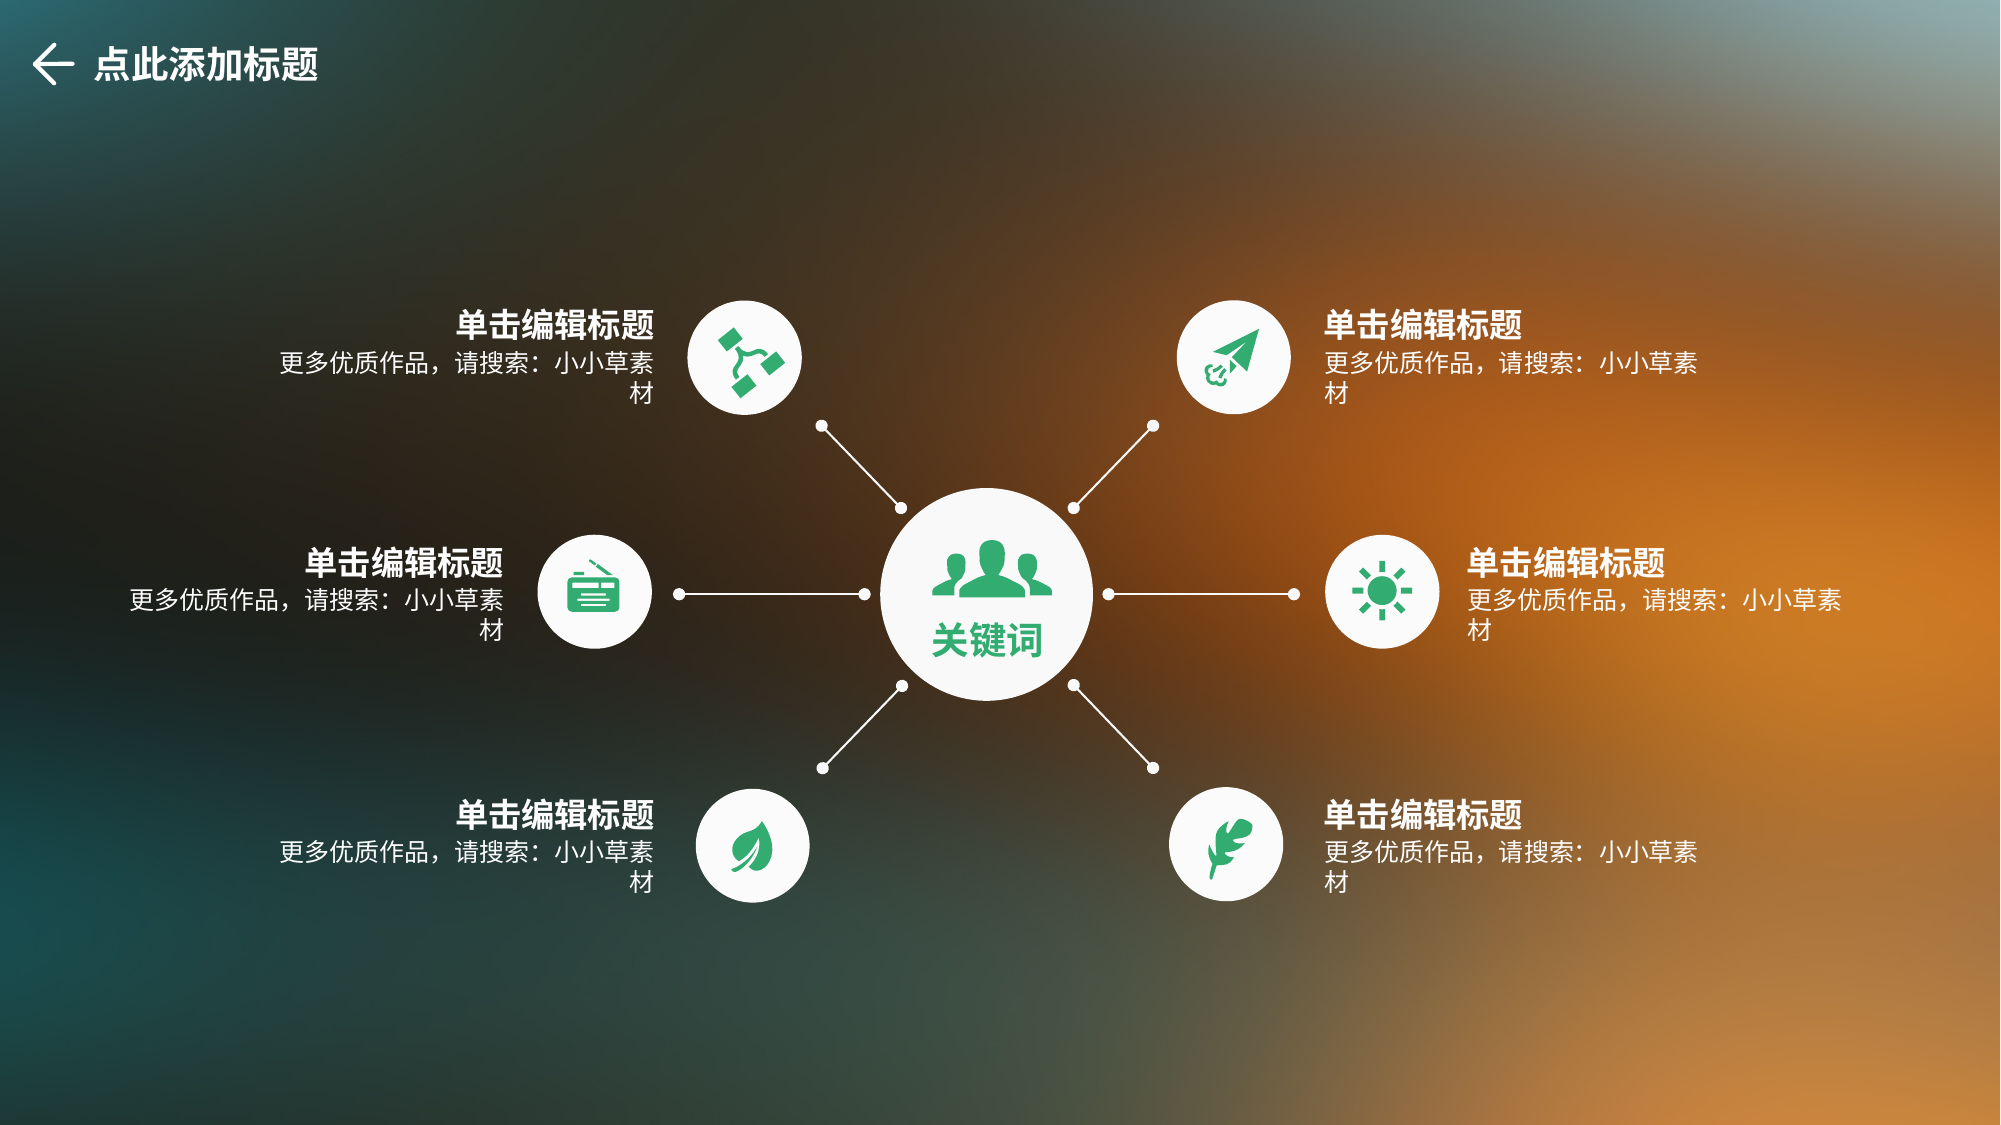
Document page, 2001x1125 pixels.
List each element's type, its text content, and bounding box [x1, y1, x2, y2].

text_box [1367, 576, 1397, 606]
text_box [1325, 534, 1440, 649]
text_box 单击编辑标题 [334, 793, 655, 834]
text_box [1379, 609, 1386, 621]
text_box [573, 571, 585, 576]
text_box [932, 553, 966, 596]
text_box [959, 540, 1025, 598]
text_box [821, 425, 902, 509]
text_box [1017, 553, 1052, 596]
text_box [1073, 684, 1154, 769]
text_box [1393, 567, 1406, 580]
text_box [567, 577, 620, 612]
text_box [717, 327, 743, 352]
text_box 关键词 [916, 609, 1060, 670]
text_box [1176, 300, 1291, 415]
text_box [1169, 787, 1284, 902]
text_box [760, 351, 786, 376]
text_box 更多优质作品，请搜索：小小草素材 [121, 584, 505, 645]
text_box 单击编辑标题 [183, 542, 505, 583]
text_box 更多优质作品，请搜索：小小草素材 [271, 347, 655, 408]
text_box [1073, 425, 1154, 509]
text_box 点此添加标题 [78, 33, 391, 94]
text_box [537, 534, 652, 649]
text_box [1393, 601, 1406, 614]
text_box 更多优质作品，请搜索：小小草素材 [1324, 347, 1708, 408]
text_box [687, 300, 802, 415]
text_box [1352, 587, 1364, 594]
text_box [1358, 567, 1372, 580]
text_box 单击编辑标题 [334, 304, 655, 345]
text_box [1208, 818, 1253, 880]
text_box [732, 346, 769, 380]
text_box [880, 488, 1093, 701]
text_box 更多优质作品，请搜索：小小草素材 [271, 836, 655, 897]
text_box 单击编辑标题 [1466, 542, 1787, 583]
text_box [589, 559, 613, 576]
text_box 单击编辑标题 [1323, 304, 1644, 345]
text_box [1400, 587, 1413, 594]
text_box [1358, 601, 1372, 614]
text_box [822, 685, 903, 769]
text_box [731, 374, 757, 399]
picture [0, 0, 2001, 1125]
text_box 更多优质作品，请搜索：小小草素材 [1467, 584, 1851, 645]
text_box [1212, 328, 1259, 372]
text_box [1379, 560, 1386, 573]
text_box 更多优质作品，请搜索：小小草素材 [1324, 836, 1708, 897]
text_box 单击编辑标题 [1323, 793, 1644, 834]
text_box [695, 788, 810, 903]
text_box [40, 50, 69, 78]
text_box [731, 821, 773, 872]
text_box [1204, 364, 1227, 387]
text_box [1229, 359, 1237, 374]
